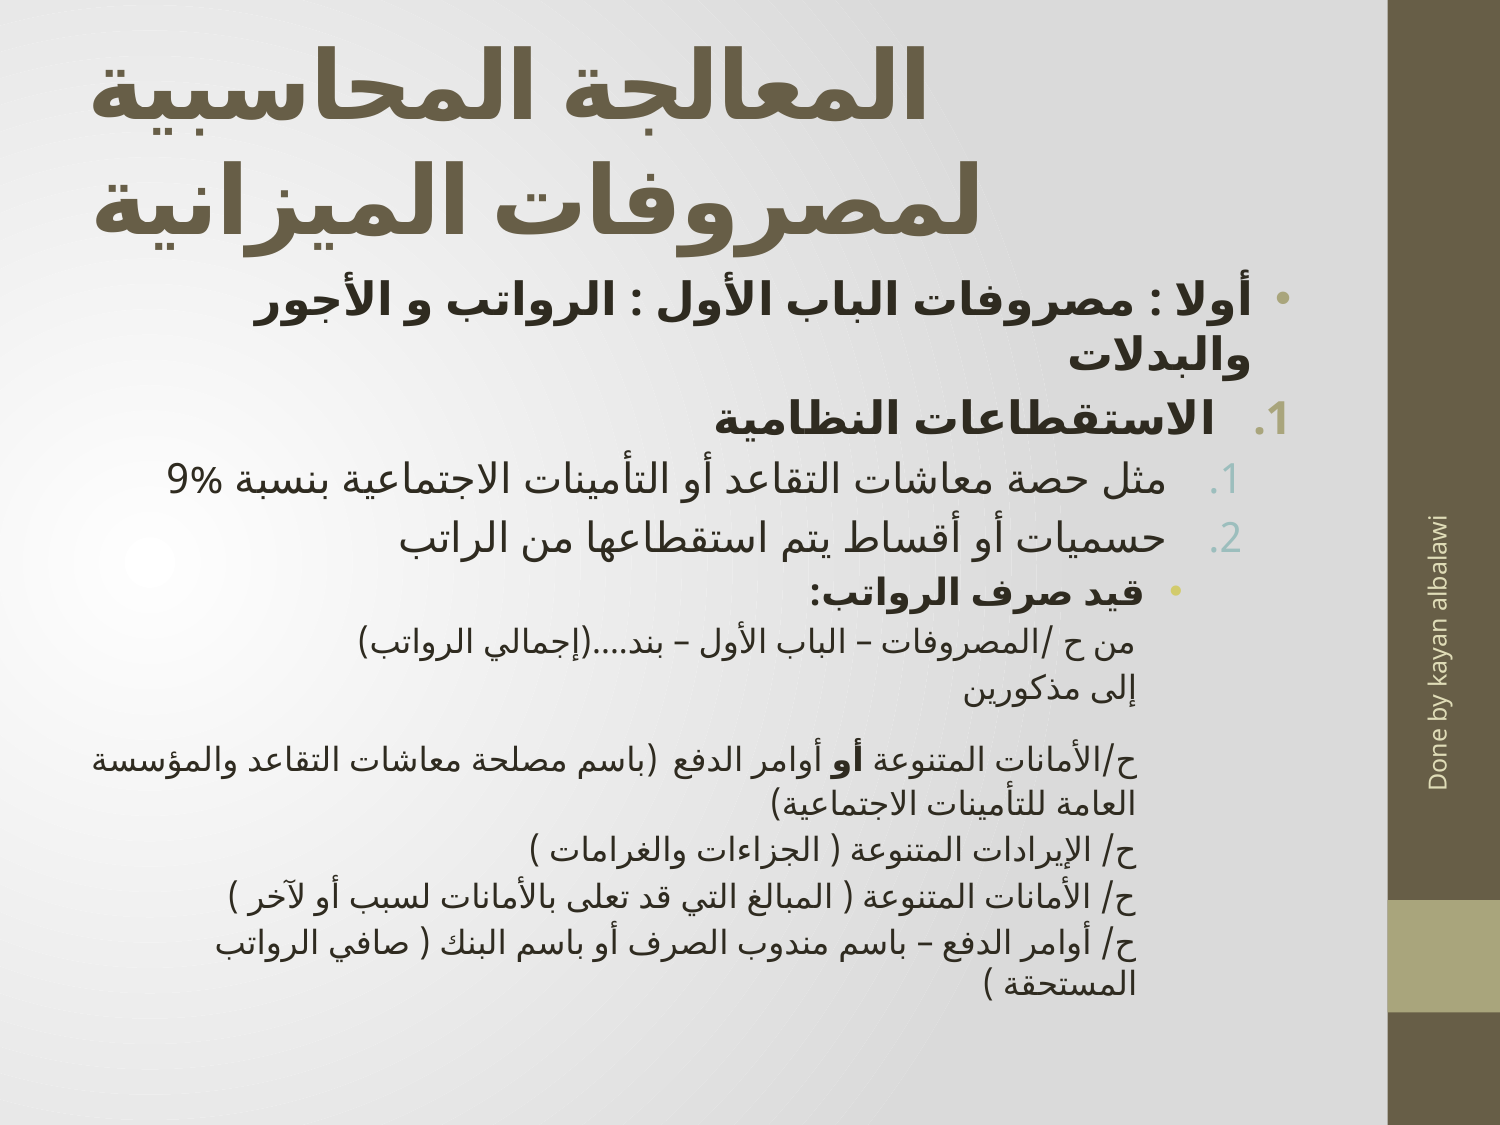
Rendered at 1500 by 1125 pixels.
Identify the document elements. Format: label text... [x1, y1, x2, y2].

list أولا : مصروفات الباب الأول : الرواتب و الأجور والبدلات الاستقطاعات النظامية مثل حصة معاشات التقاعد أو التأمينات الاجتماعية بنسبة %9 حسميات أو أقساط يتم استقطاعها من الراتب قيد صرف الرواتب: من ح /المصروفات – الباب الأول – بند....(إجمالي الرواتب) إلى مذكورين ح/الأمانات المتنوعة أو أوامر الدفع (باسم مصلحة معاشات التقاعد والمؤسسة العامة للتأمينات الاجتماعية) ح/ الإيرادات المتنوعة ( الجزاءات والغرامات ) ح/ الأمانات المتنوعة ( المبالغ التي قد تعلى بالأمانات لسبب أو لآخر ) ح/ أوامر الدفع – باسم مندوب الصرف أو باسم البنك ( صافي الرواتب المستحقة ) [75, 262, 1325, 1050]
title المعالجة المحاسبية لمصروفات الميزانية [75, 45, 1325, 233]
footer Done by kayan albalawi [1408, 500, 1469, 889]
